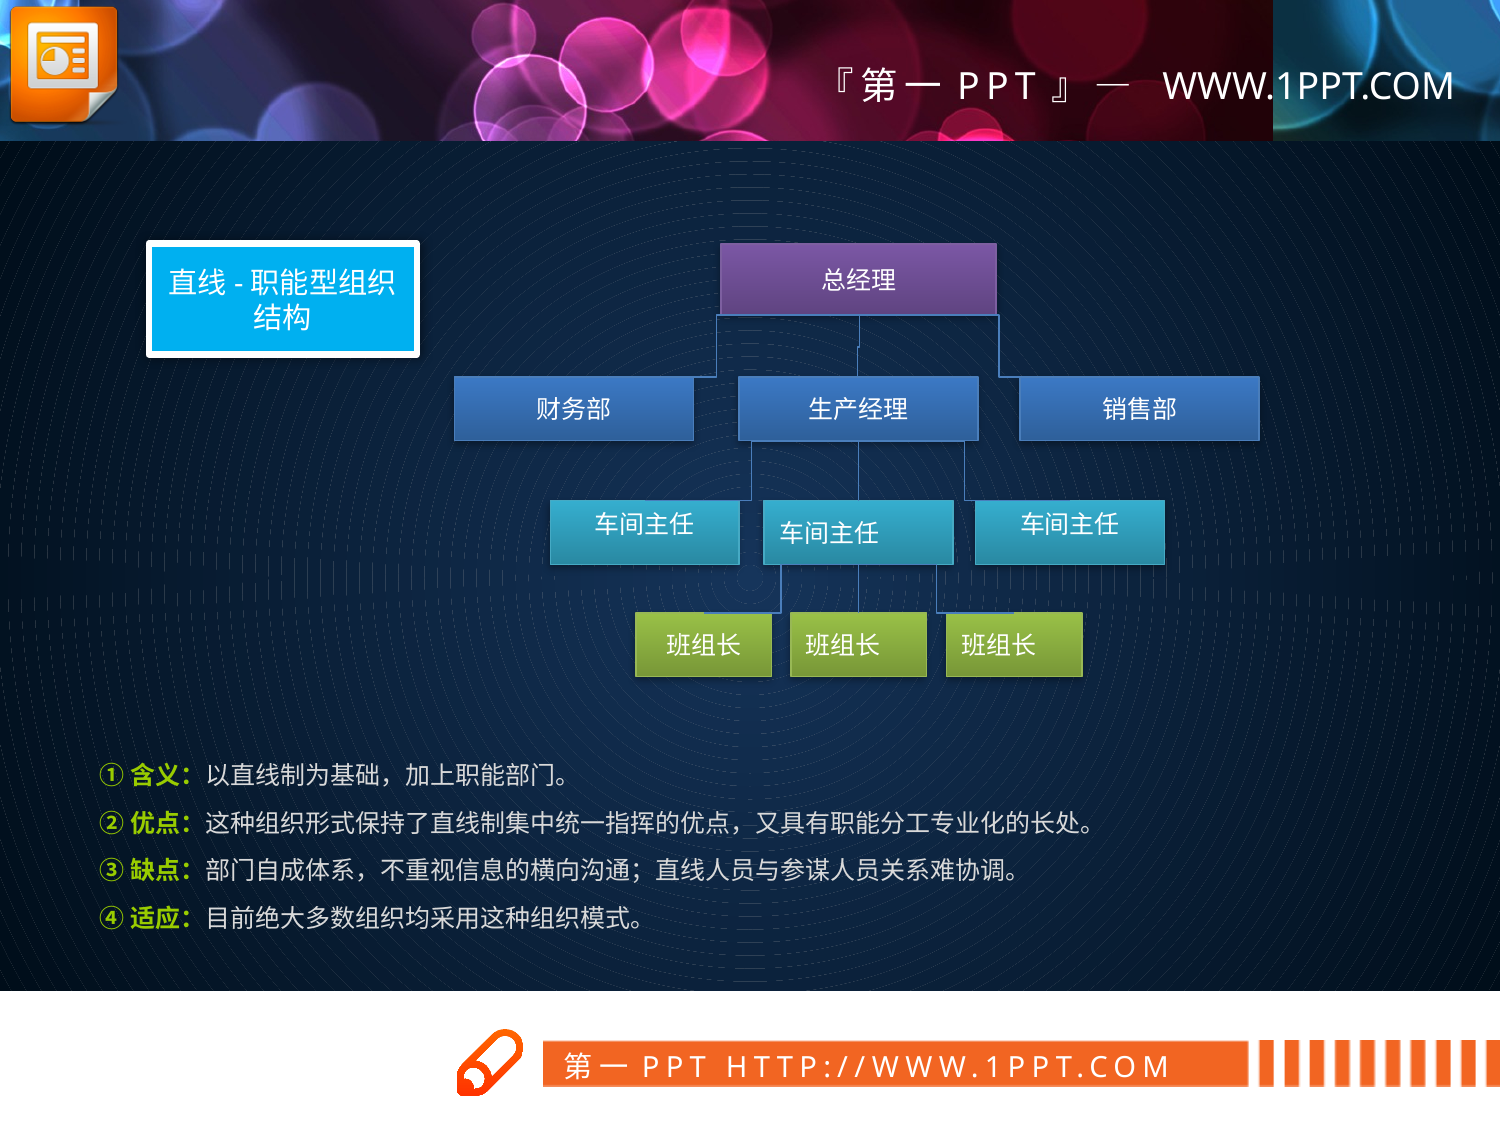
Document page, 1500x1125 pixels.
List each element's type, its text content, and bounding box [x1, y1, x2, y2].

picture [0, 0, 1500, 141]
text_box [148, 243, 1260, 677]
text_box ①含义：以直线制为基础，加上职能部门。 ②优点：这种组织形式保持了直线制集中统一指挥的优点，又具有职能分工专业化的长处。 ③缺点：部门自成体系，不重视信息的横向沟通；直线人员与参谋人员关系难协调。 ④适应：目前绝大多数组织均采用这种组织模式。 [41, 743, 1496, 940]
picture [543, 1040, 1500, 1087]
